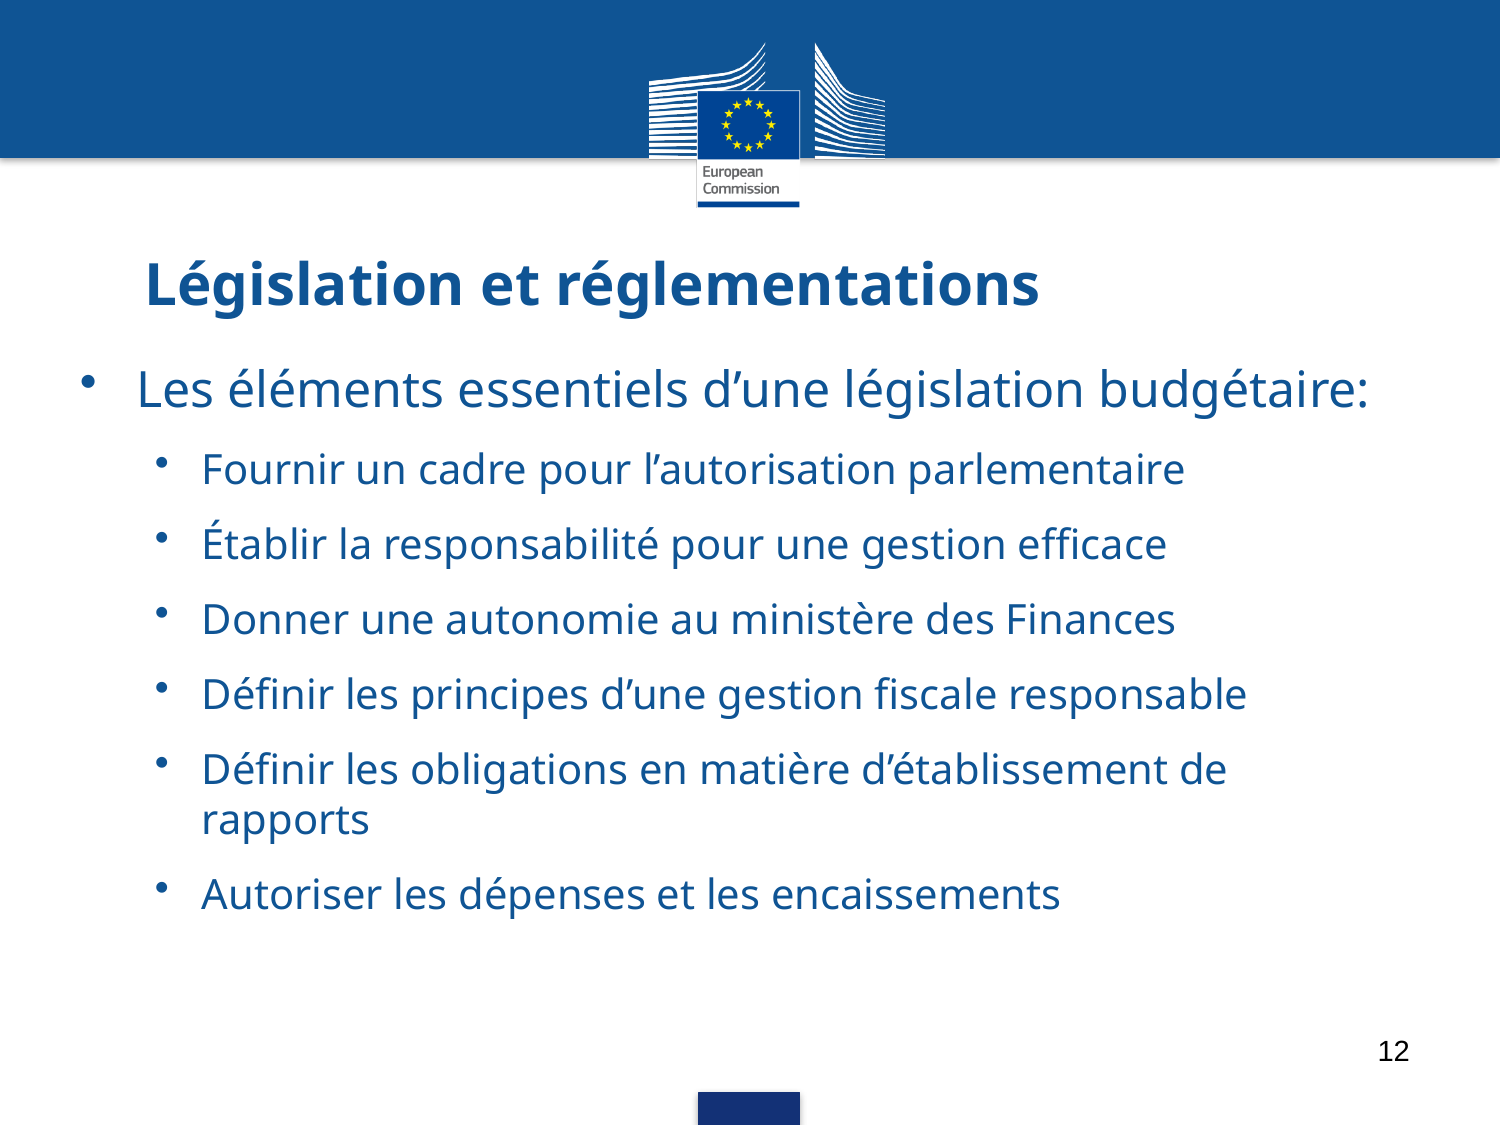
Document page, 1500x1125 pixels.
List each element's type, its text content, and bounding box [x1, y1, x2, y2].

picture [649, 42, 885, 175]
title Législation et réglementations [70, 175, 1421, 315]
slide_number 12 [1074, 1024, 1426, 1103]
list Les éléments essentiels d’une législation budgétaire: Fournir un cadre pour l’autorisation parlementaire Établir la responsabilité pour une gestion efficace Donner une autonomie au ministère des Finances Définir les principes d’une gestion fiscale responsable Définir les obligations en matière d’établissement de rapports Autoriser les dépenses et les encaissements [64, 349, 1416, 988]
